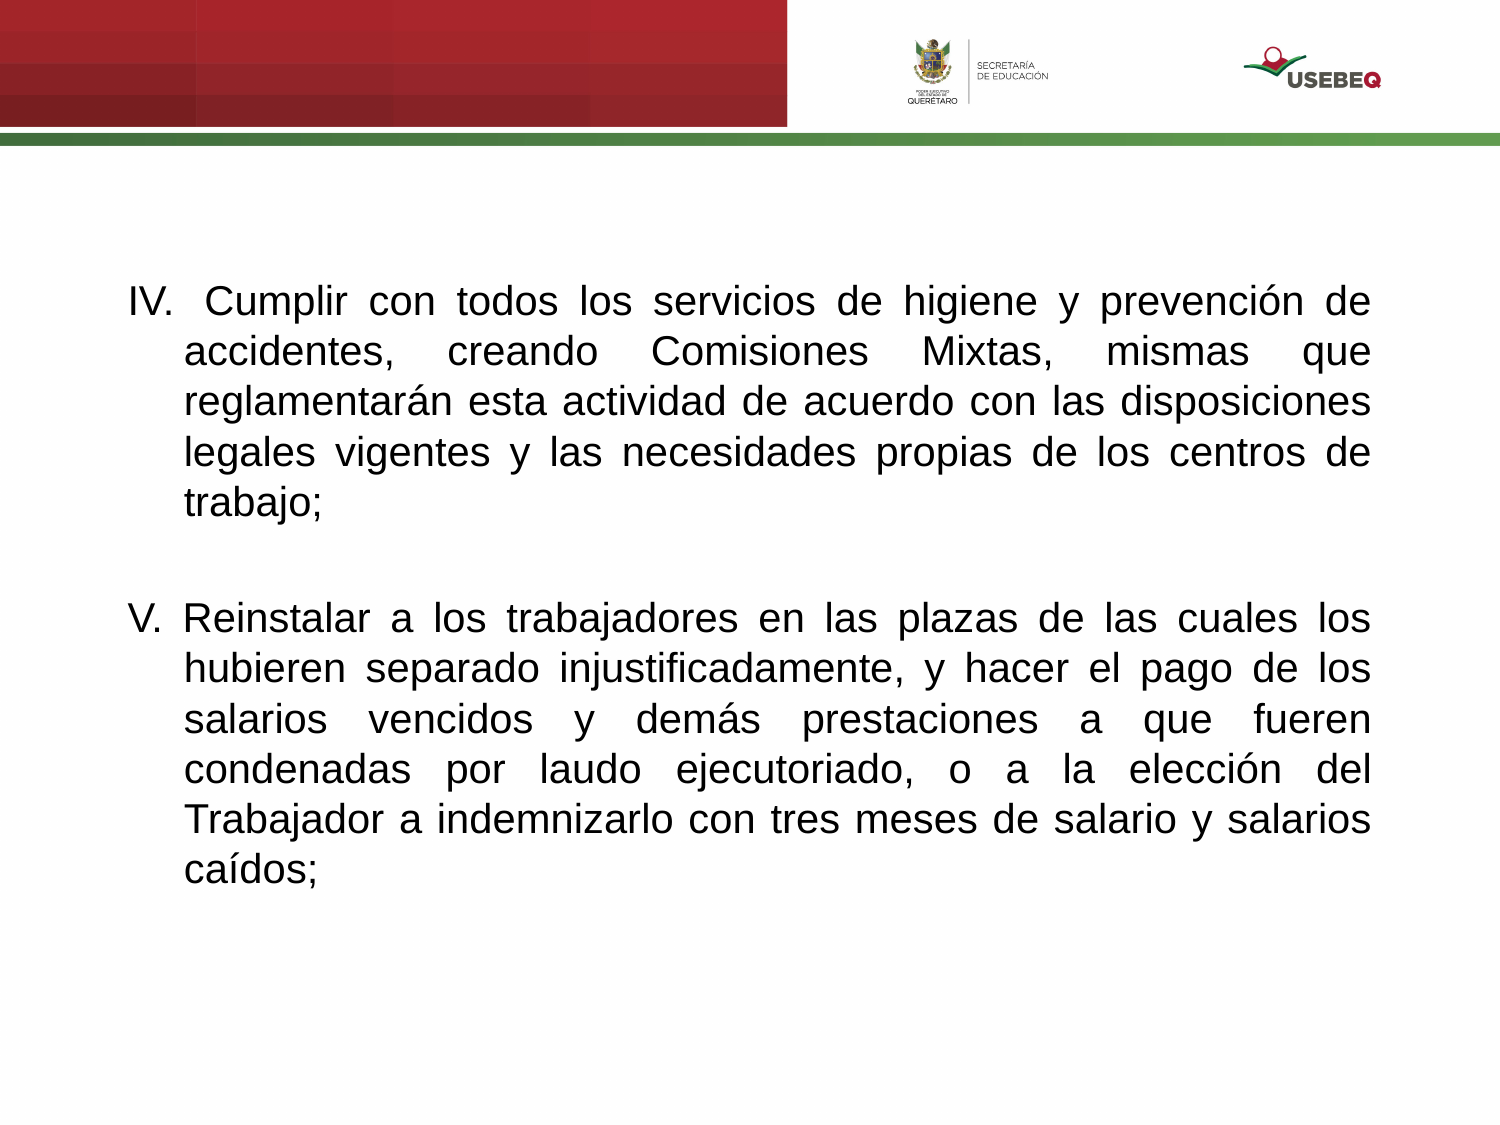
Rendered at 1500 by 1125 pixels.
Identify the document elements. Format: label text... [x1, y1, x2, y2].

picture [0, 0, 1500, 1125]
list IV. Cumplir con todos los servicios de higiene y prevención de accidentes, creando Comisiones Mixtas, mismas que reglamentarán esta actividad de acuerdo con las disposiciones legales vigentes y las necesidades propias de los centros de trabajo; V. Reinstalar a los trabajadores en las plazas de las cuales los hubieren separado injustificadamente, y hacer el pago de los salarios vencidos y demás prestaciones a que fueren condenadas por laudo ejecutoriado, o a la elección del Trabajador a indemnizarlo con tres meses de salario y salarios caídos; [112, 208, 1388, 1063]
